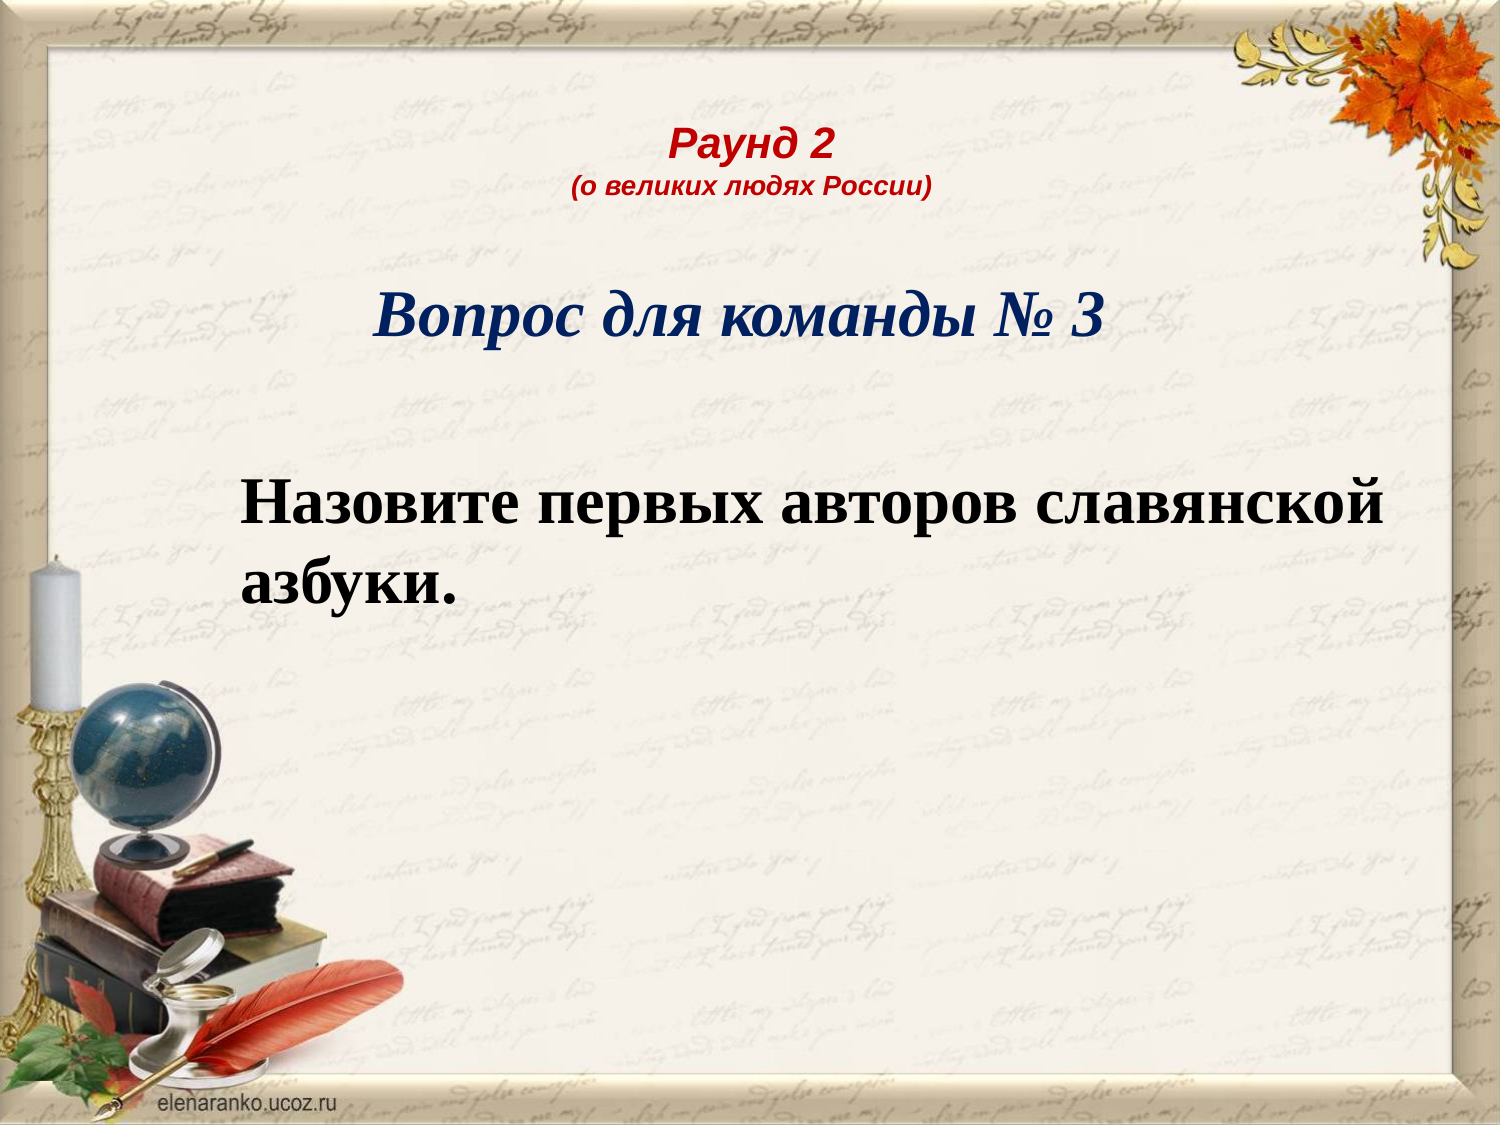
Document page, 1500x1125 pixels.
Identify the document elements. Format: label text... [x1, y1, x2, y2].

list Вопрос для команды № 3 Назовите первых авторов славянской азбуки. [75, 262, 1425, 1005]
picture [0, 0, 1500, 1125]
title Раунд 2 (о великих людях России) [76, 54, 1427, 243]
